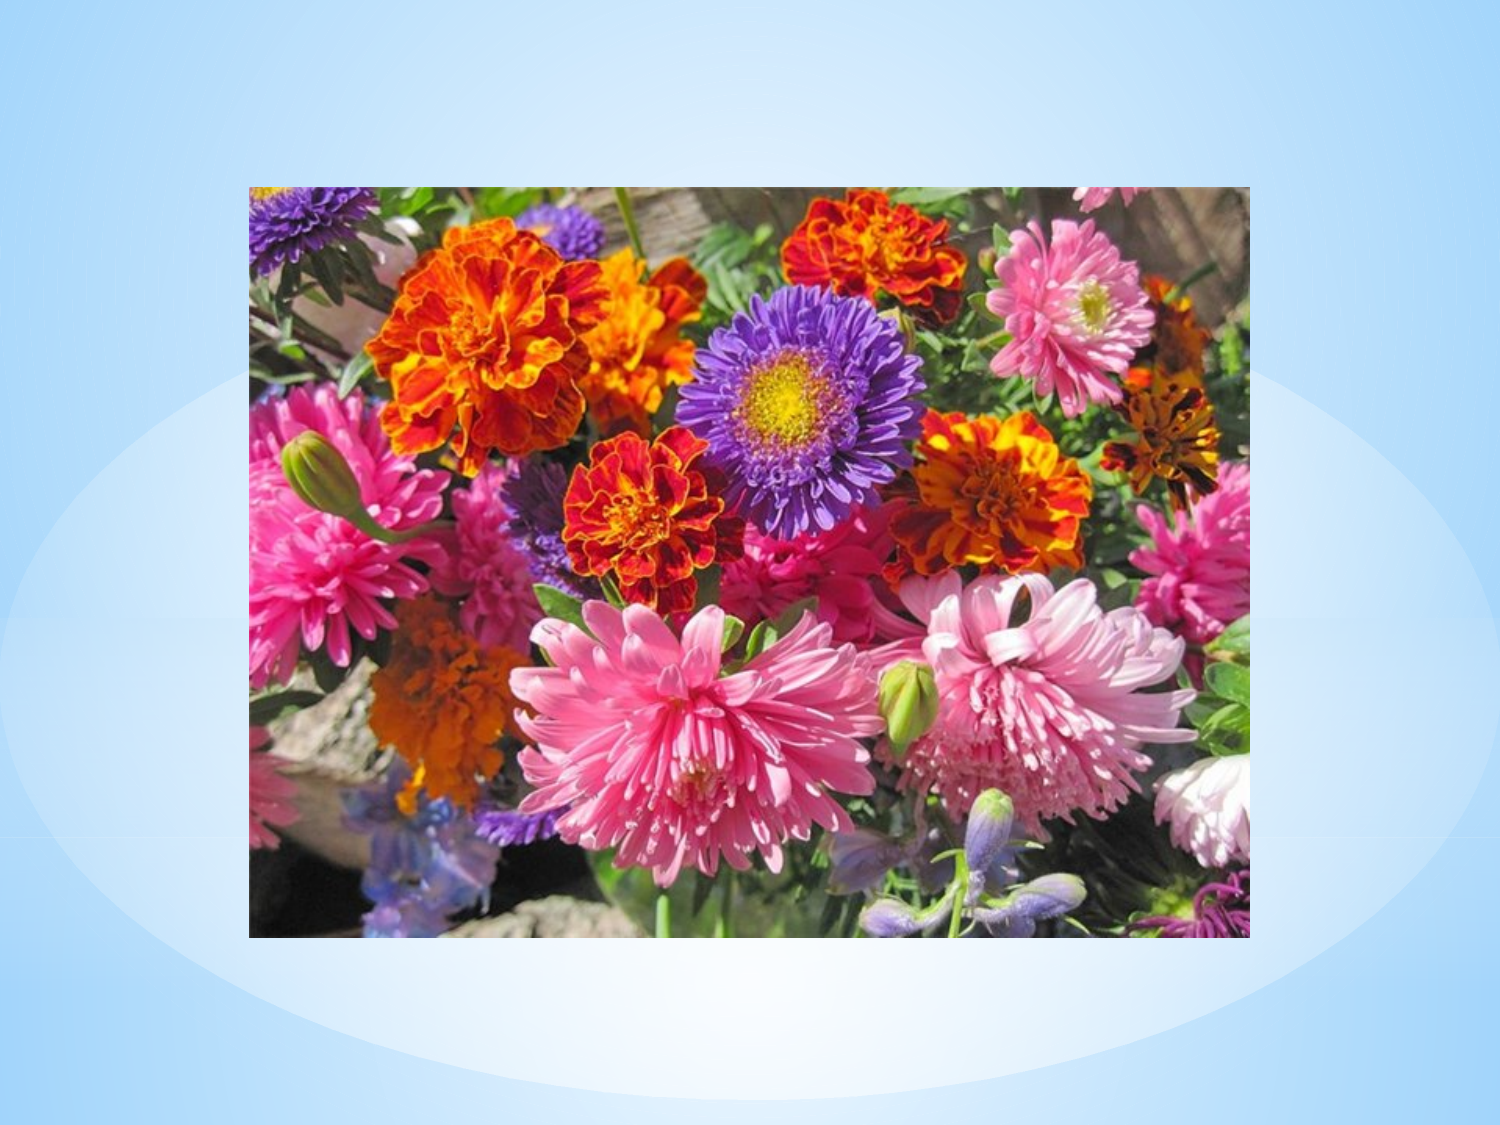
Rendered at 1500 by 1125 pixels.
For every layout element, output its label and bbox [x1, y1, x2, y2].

picture [249, 187, 1251, 938]
